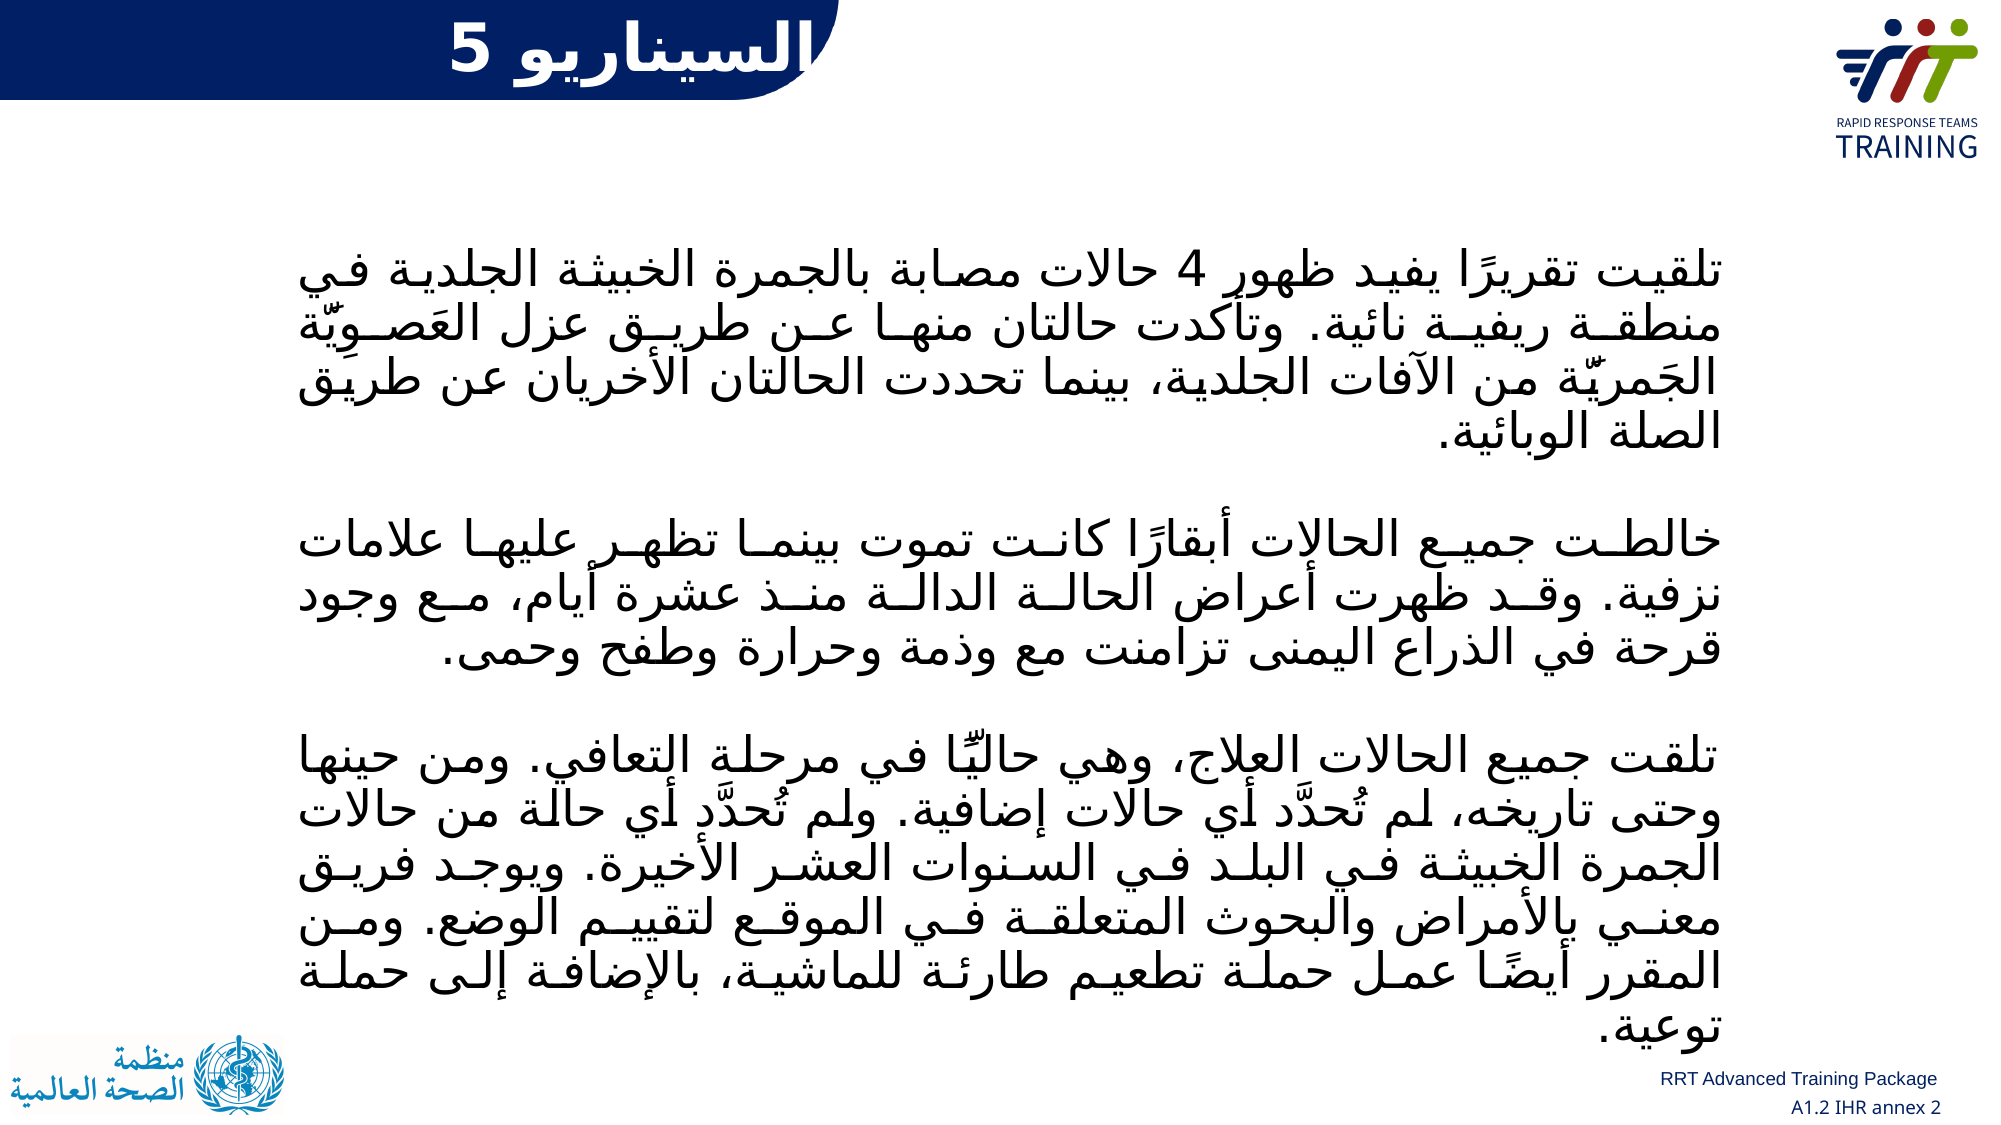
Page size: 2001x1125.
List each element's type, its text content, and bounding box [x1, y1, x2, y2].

picture [11, 1035, 284, 1115]
picture [1835, 19, 1978, 167]
picture [241, 1050, 247, 1059]
picture [0, 0, 839, 100]
title السيناريو 5 [42, 6, 826, 112]
text_box تلقيت تقريرًا يفيد ظهور 4 حالات مصابة بالجمرة الخبيثة الجلدية في منطقة ريفية نائية. وتأكدت حالتان منها عن طريق عزل العَصوِيَّة الجَمريَّة من الآفات الجلدية، بينما تحددت الحالتان الأخريان عن طريق الصلة الوبائية. خالطت جميع الحالات أبقارًا كانت تموت بينما تظهر عليها علامات نزفية. وقد ظهرت أعراض الحالة الدالة منذ عشرة أيام، مع وجود قرحة في الذراع اليمنى تزامنت مع وذمة وحرارة وطفح وحمى. تلقت جميع الحالات العلاج، وهي حاليًّا في مرحلة التعافي. ومن حينها وحتى تاريخه، لم تُحدَّد أي حالات إضافية. ولم تُحدَّد أي حالة من حالات الجمرة الخبيثة في البلد في السنوات العشر الأخيرة. ويوجد فريق معني بالأمراض والبحوث المتعلقة في الموقع لتقييم الوضع. ومن المقرر أيضًا عمل حملة تطعيم طارئة للماشية، بالإضافة إلى حملة توعية. [290, 236, 1731, 1061]
